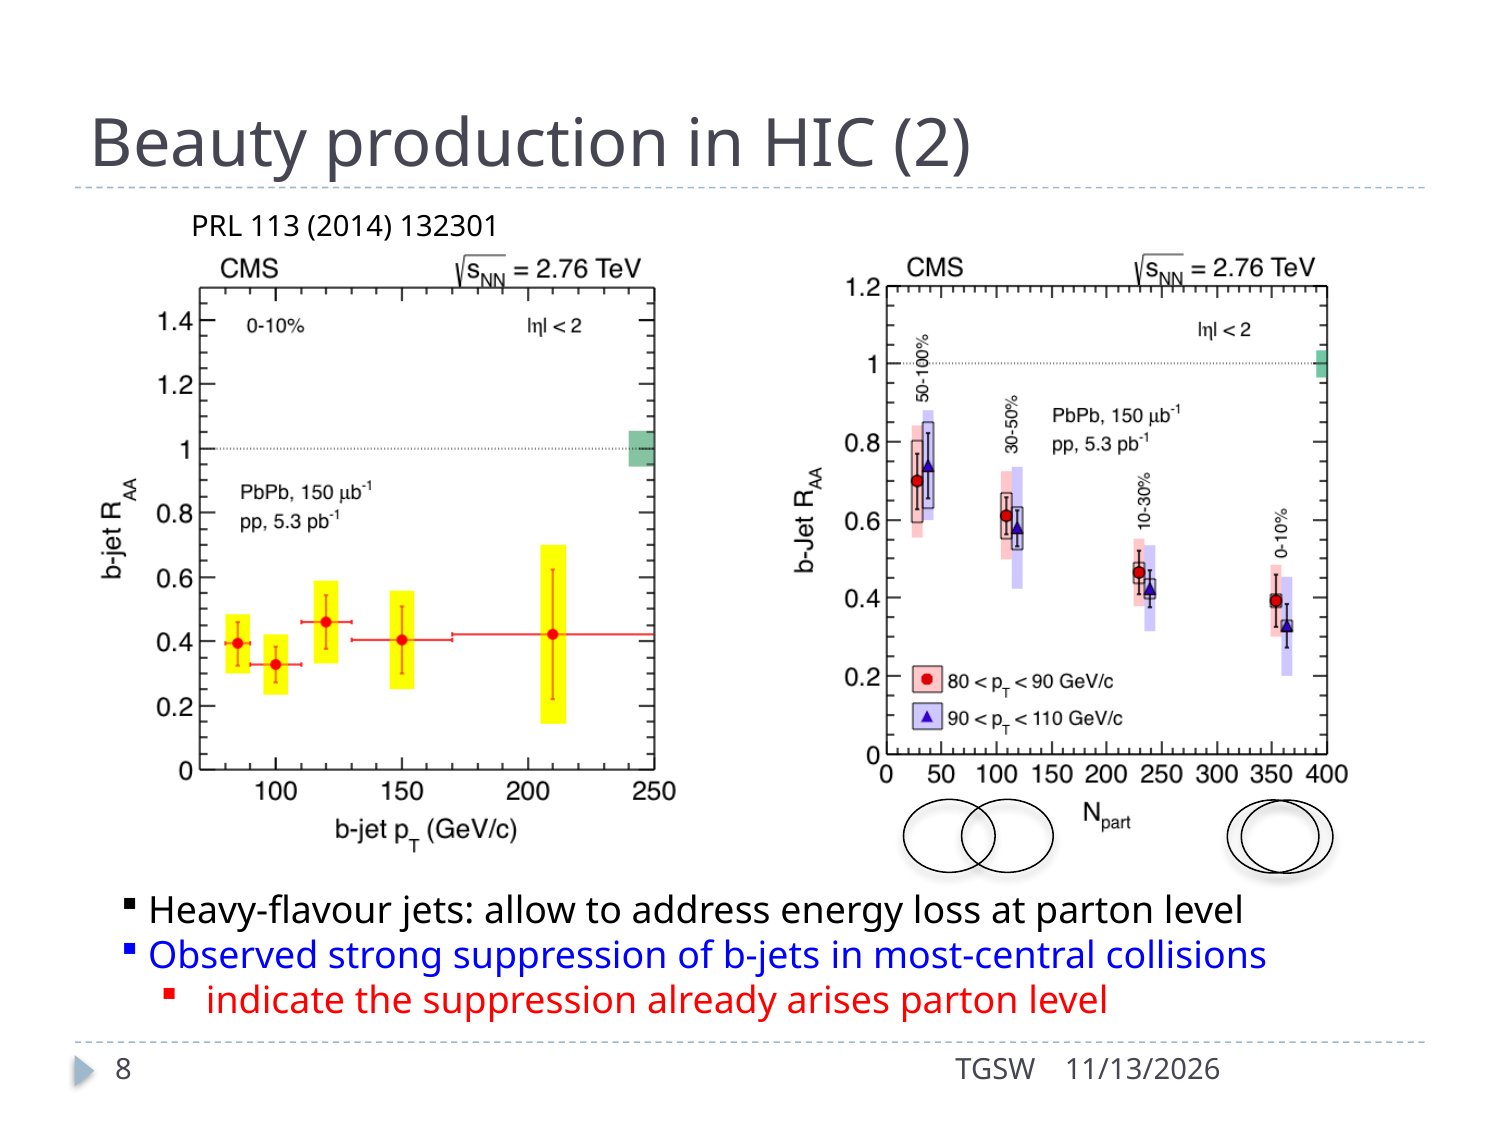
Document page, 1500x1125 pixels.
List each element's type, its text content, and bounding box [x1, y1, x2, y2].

text_box [916, 862, 968, 874]
picture [87, 224, 755, 867]
text_box [1253, 862, 1322, 874]
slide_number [1050, 1042, 1426, 1103]
title Beauty production in HIC (2) [75, 24, 1425, 188]
slide_number 8 [100, 1042, 426, 1103]
picture [777, 224, 1426, 848]
footer TGSW [475, 1042, 1050, 1103]
text_box PRL 113 (2014) 132301 [176, 199, 516, 224]
text_box [974, 862, 1041, 874]
text_box Heavy-flavour jets: allow to address energy loss at parton level Observed strong suppression of b-jets in most-central collisions indicate the suppression already arises parton level [106, 878, 1283, 1029]
